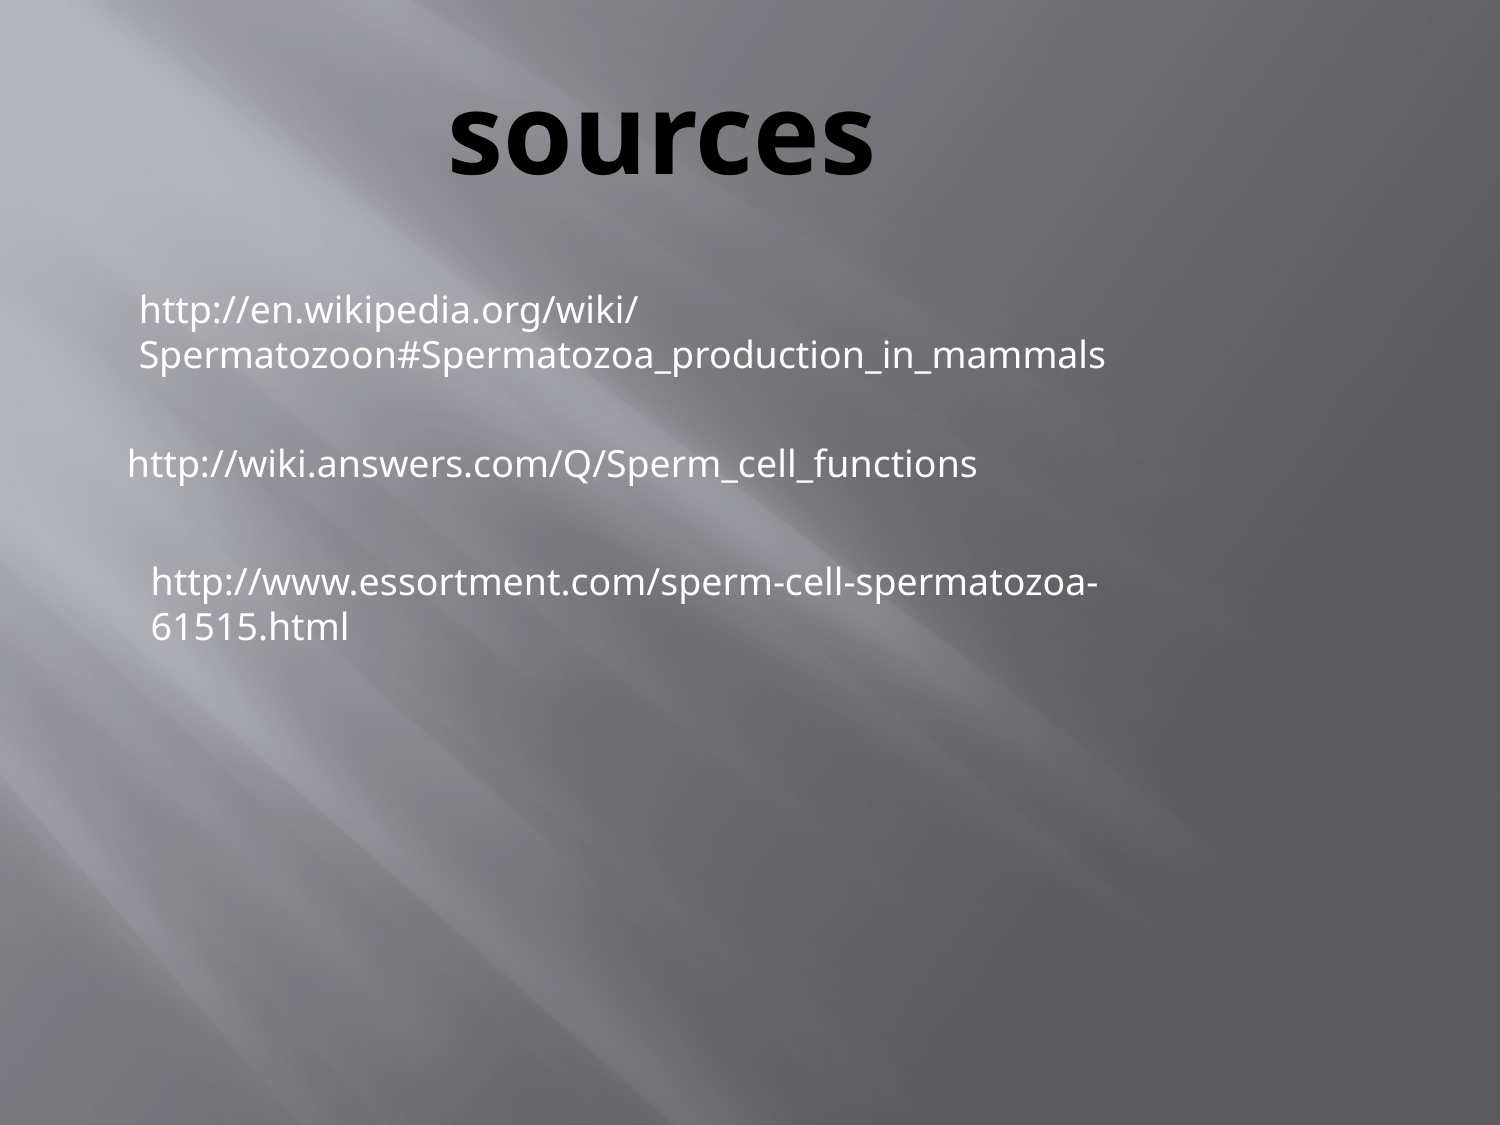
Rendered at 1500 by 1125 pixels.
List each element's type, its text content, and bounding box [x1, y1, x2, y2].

text_box http://www.essortment.com/sperm-cell-spermatozoa-61515.html [135, 550, 1161, 656]
text_box http://en.wikipedia.org/wiki/Spermatozoon#Spermatozoa_production_in_mammals [123, 278, 1329, 384]
text_box sources [432, 54, 892, 205]
text_box http://wiki.answers.com/Q/Sperm_cell_functions [112, 432, 1031, 493]
